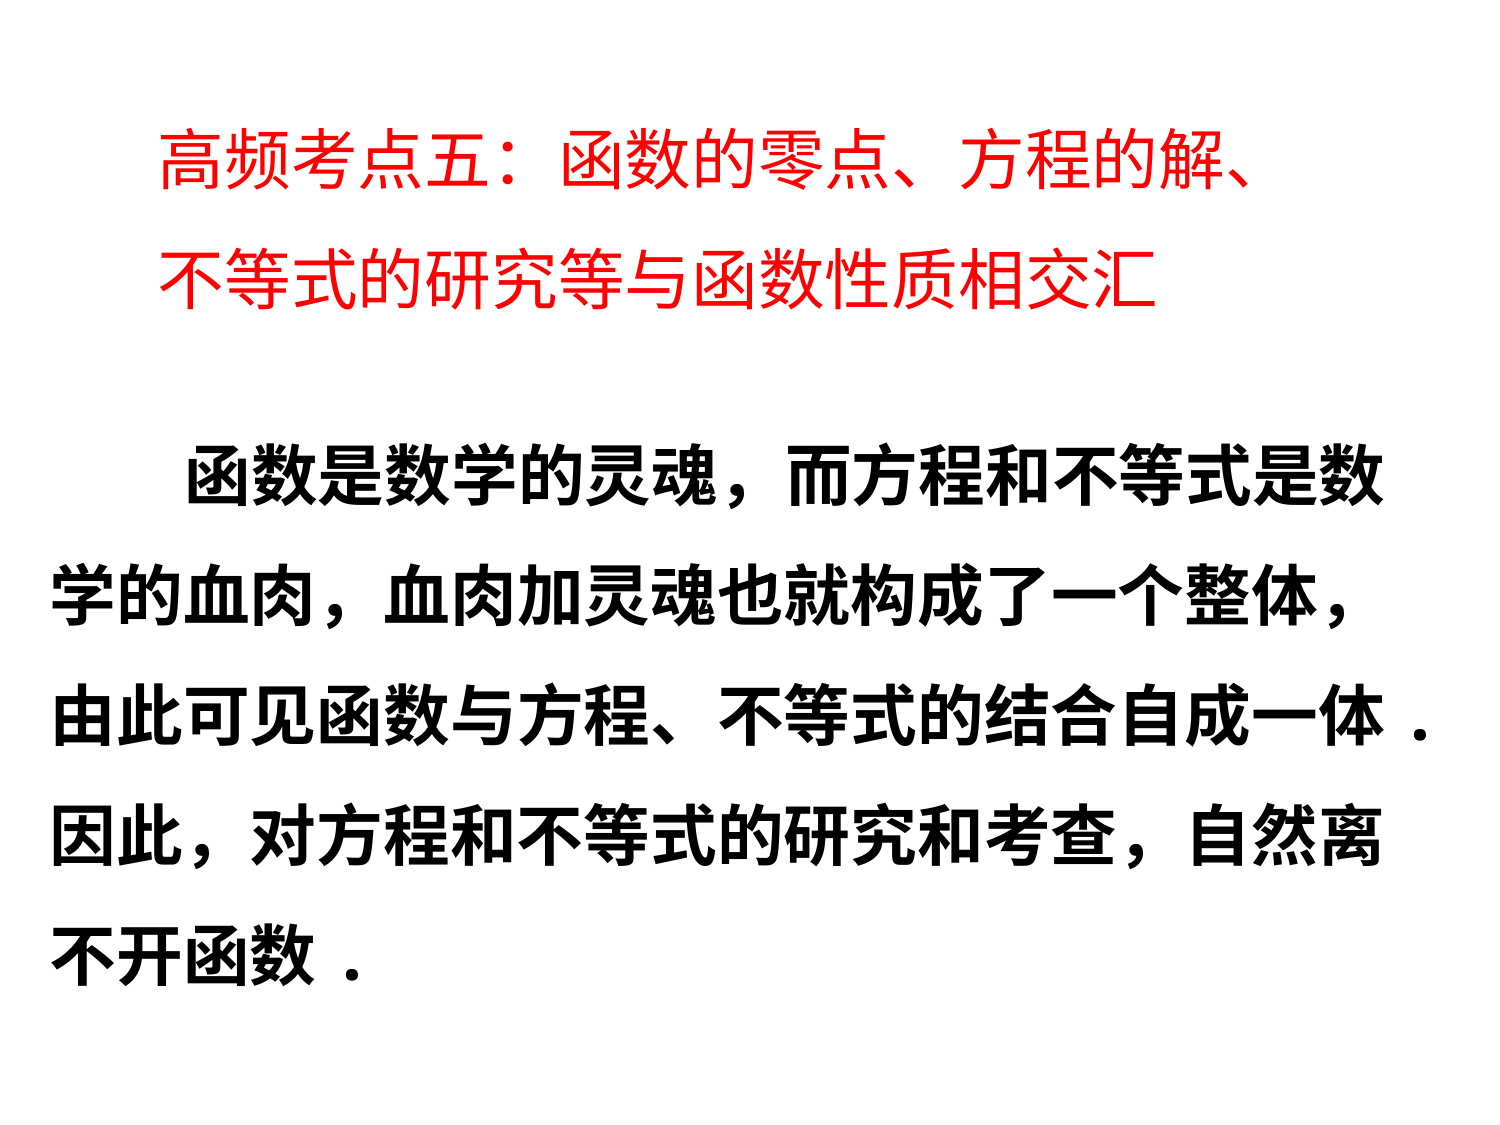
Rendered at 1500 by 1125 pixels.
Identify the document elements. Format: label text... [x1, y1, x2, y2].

text_box 函数是数学的灵魂，而方程和不等式是数学的血肉，血肉加灵魂也就构成了一个整体，由此可见函数与方程、不等式的结合自成一体.因此，对方程和不等式的研究和考查，自然离不开函数. [35, 386, 1457, 1002]
text_box 高频考点五：函数的零点、方程的解、 不等式的研究等与函数性质相交汇 [82, 70, 1454, 325]
